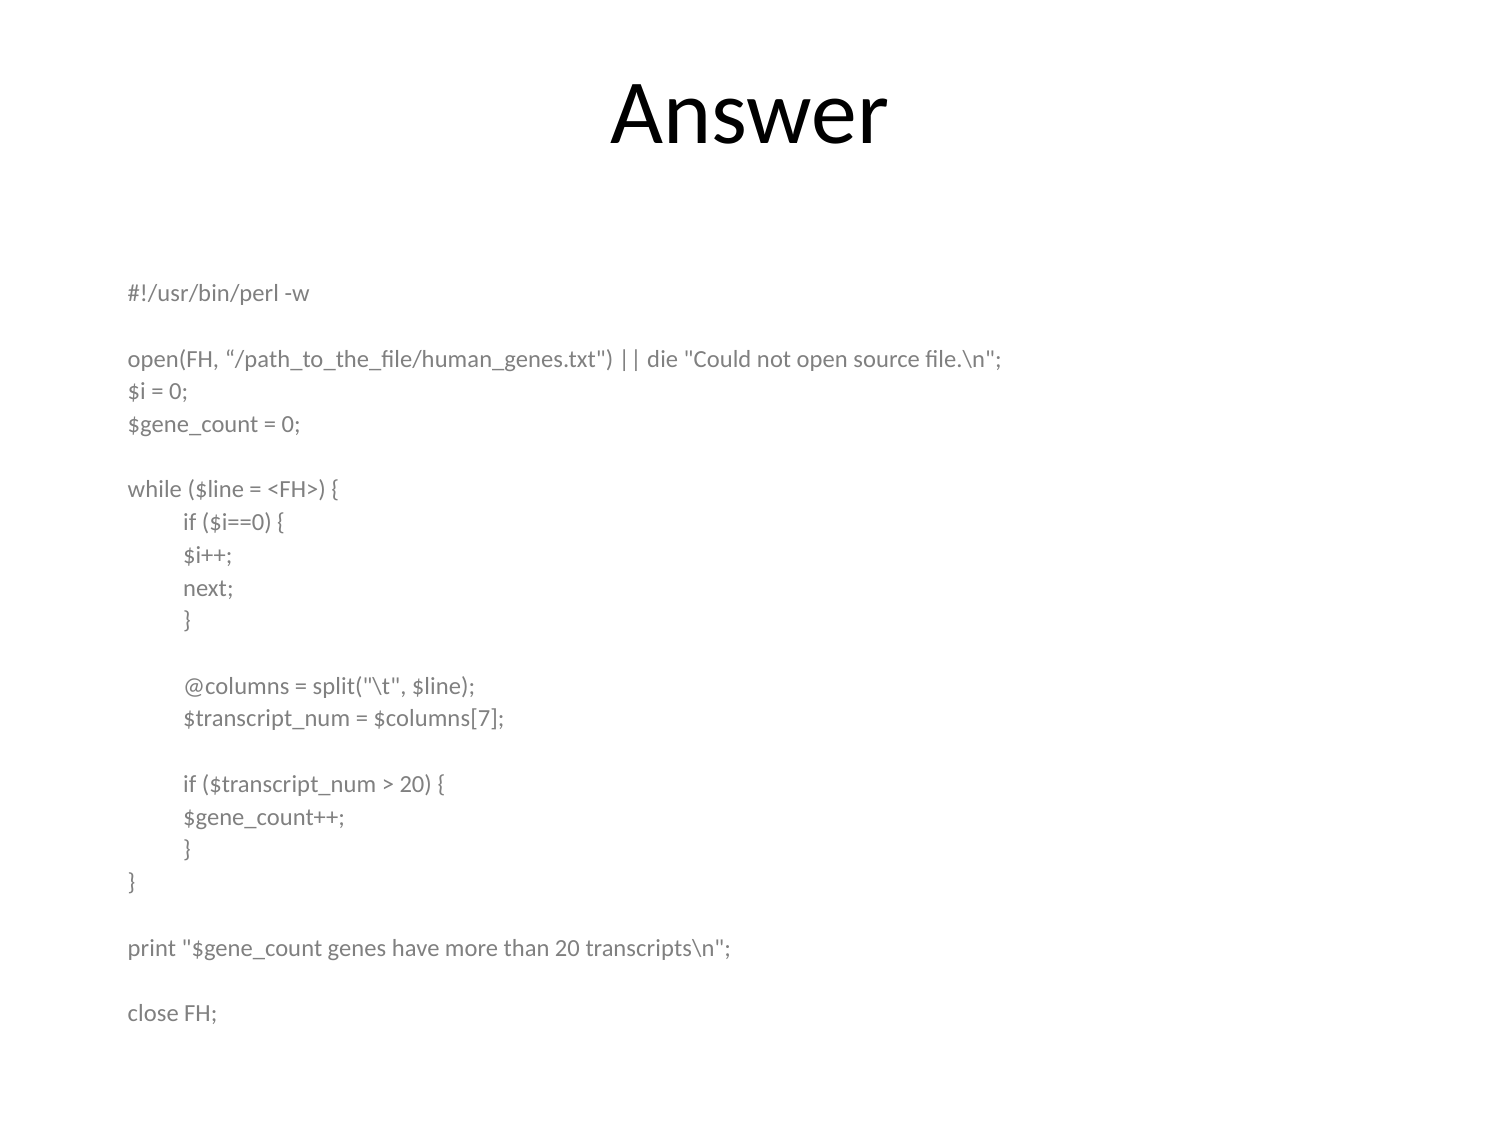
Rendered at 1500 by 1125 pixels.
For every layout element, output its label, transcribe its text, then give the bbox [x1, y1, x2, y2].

list #!/usr/bin/perl -w open(FH, “/path_to_the_file/human_genes.txt") || die "Could not open source file.\n"; $i = 0; $gene_count = 0; while ($line = <FH>) { if ($i==0) { $i++; next; } @columns = split("\t", $line); $transcript_num = $columns[7]; if ($transcript_num > 20) { $gene_count++; } } print "$gene_count genes have more than 20 transcripts\n"; close FH; [112, 272, 1388, 1044]
title Answer [112, 13, 1388, 202]
